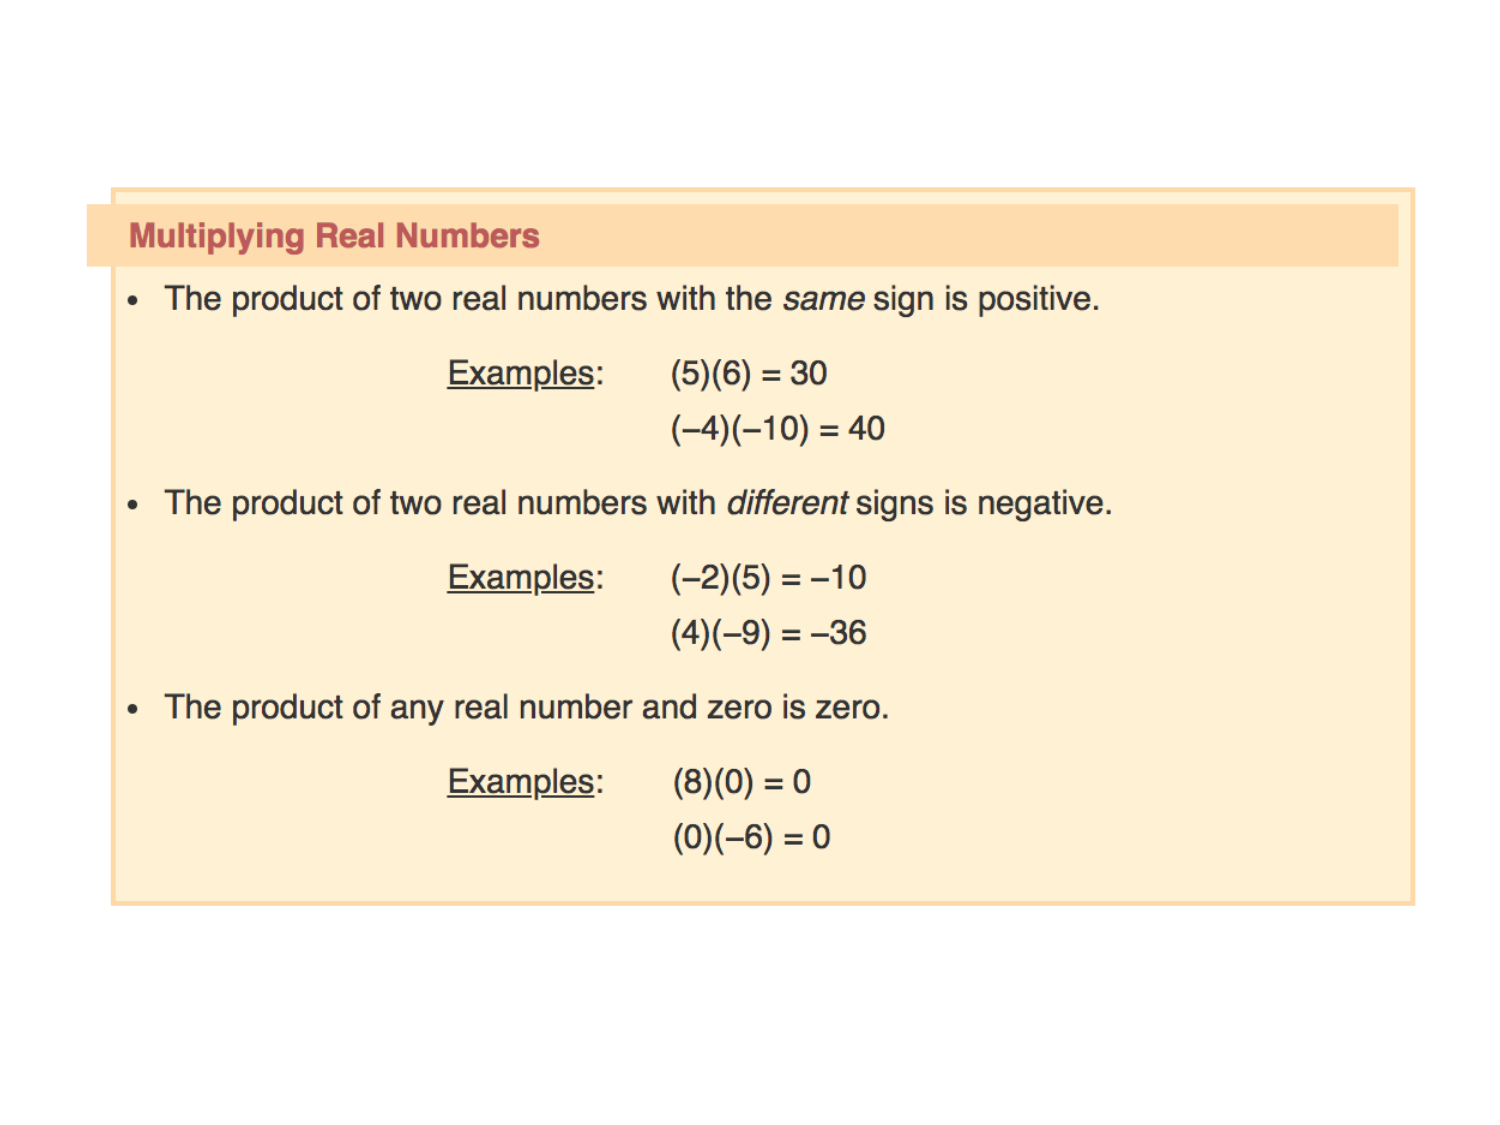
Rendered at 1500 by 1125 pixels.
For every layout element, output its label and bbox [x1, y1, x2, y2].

list [74, 174, 1426, 917]
